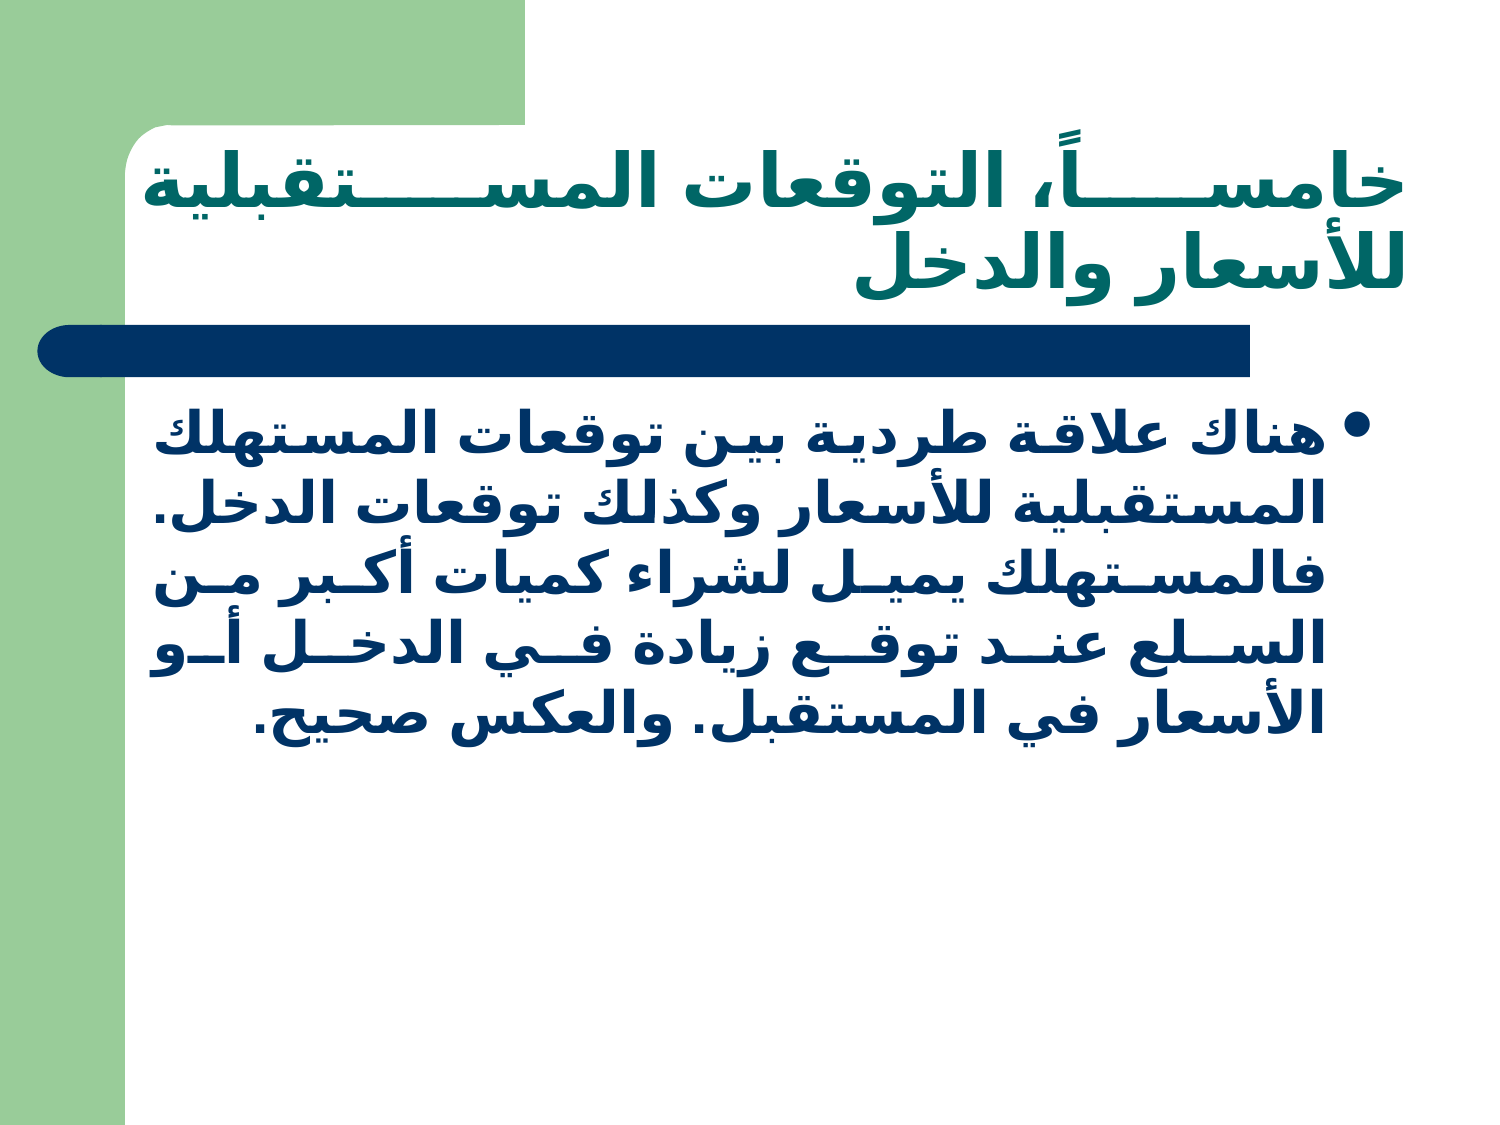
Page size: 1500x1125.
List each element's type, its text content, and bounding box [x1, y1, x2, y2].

title خامساً، التوقعات المستقبلية للأسعار والدخل [125, 125, 1425, 313]
list هناك علاقة طردية بين توقعات المستهلك المستقبلية للأسعار وكذلك توقعات الدخل. فالمستهلك يميل لشراء كميات أكبر من السلع عند توقع زيادة في الدخل أو الأسعار في المستقبل. والعكس صحيح. [137, 387, 1400, 999]
